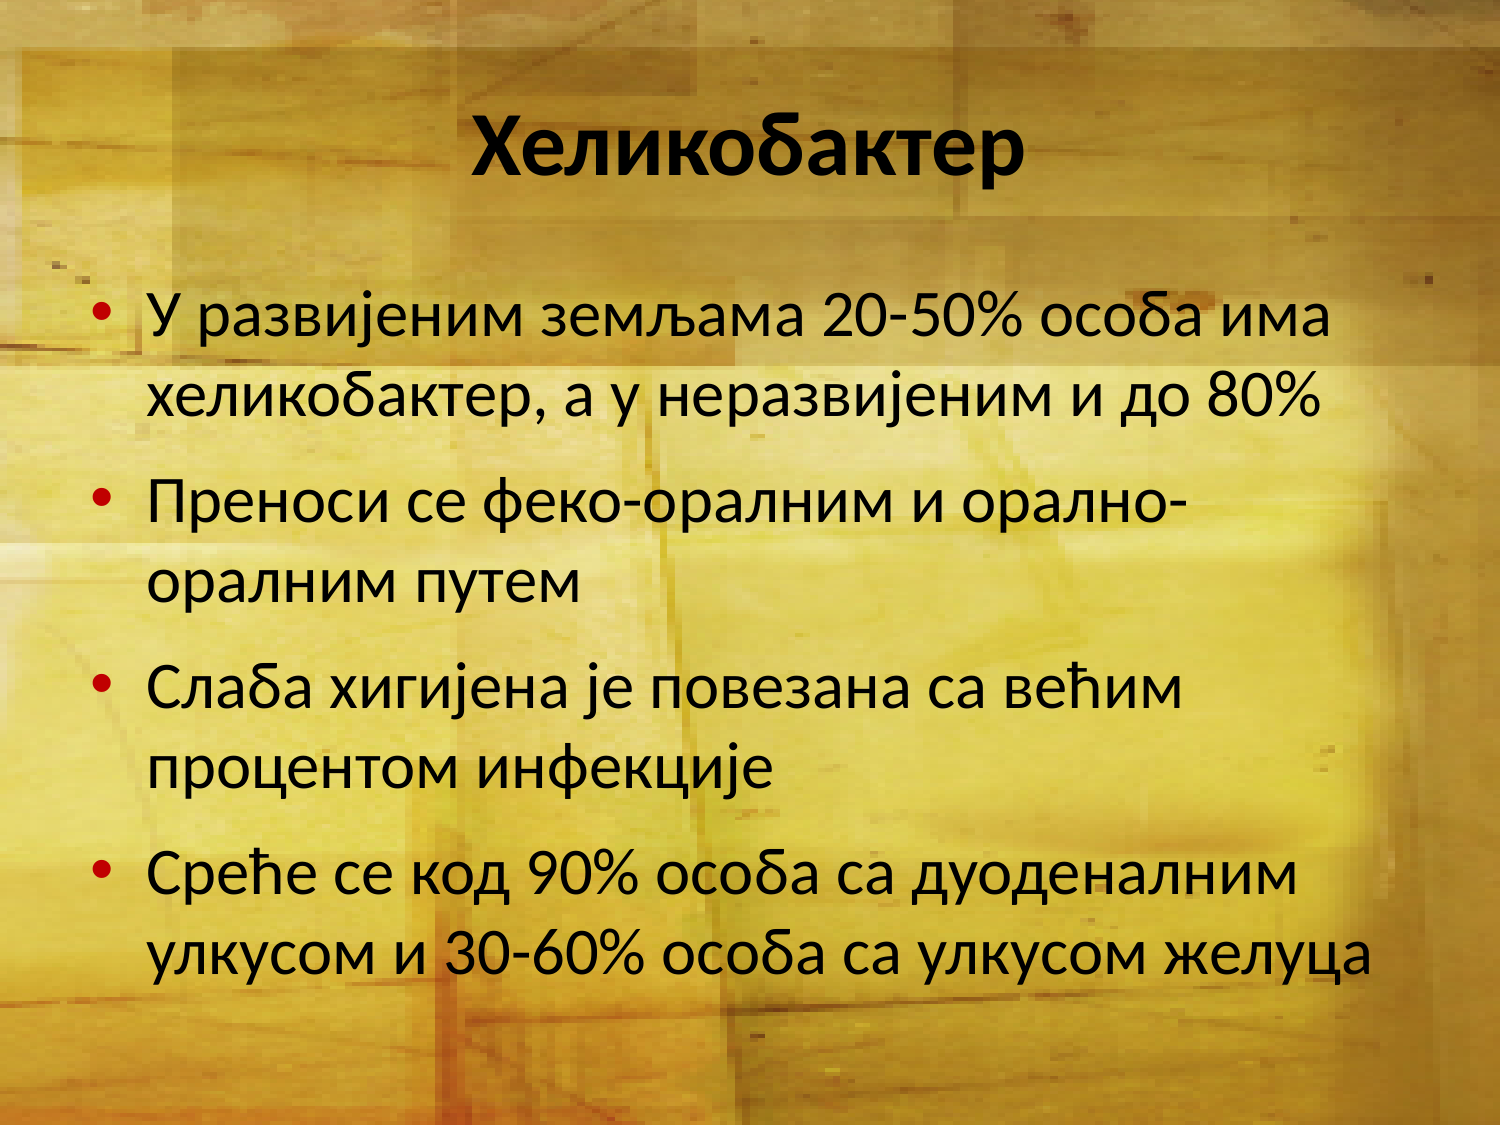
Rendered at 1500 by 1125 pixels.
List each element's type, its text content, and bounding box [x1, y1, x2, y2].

title Хеликобактер [75, 45, 1425, 233]
picture [0, 0, 1500, 1125]
list У развијеним земљама 20-50% особа има хеликобактер, а у неразвијеним и до 80% Преноси се феко-оралним и орално-оралним путем Слаба хигијена је повезана са већим процентом инфекције Среће се код 90% особа са дуоденалним улкусом и 30-60% особа са улкусом желуца [75, 262, 1425, 1075]
